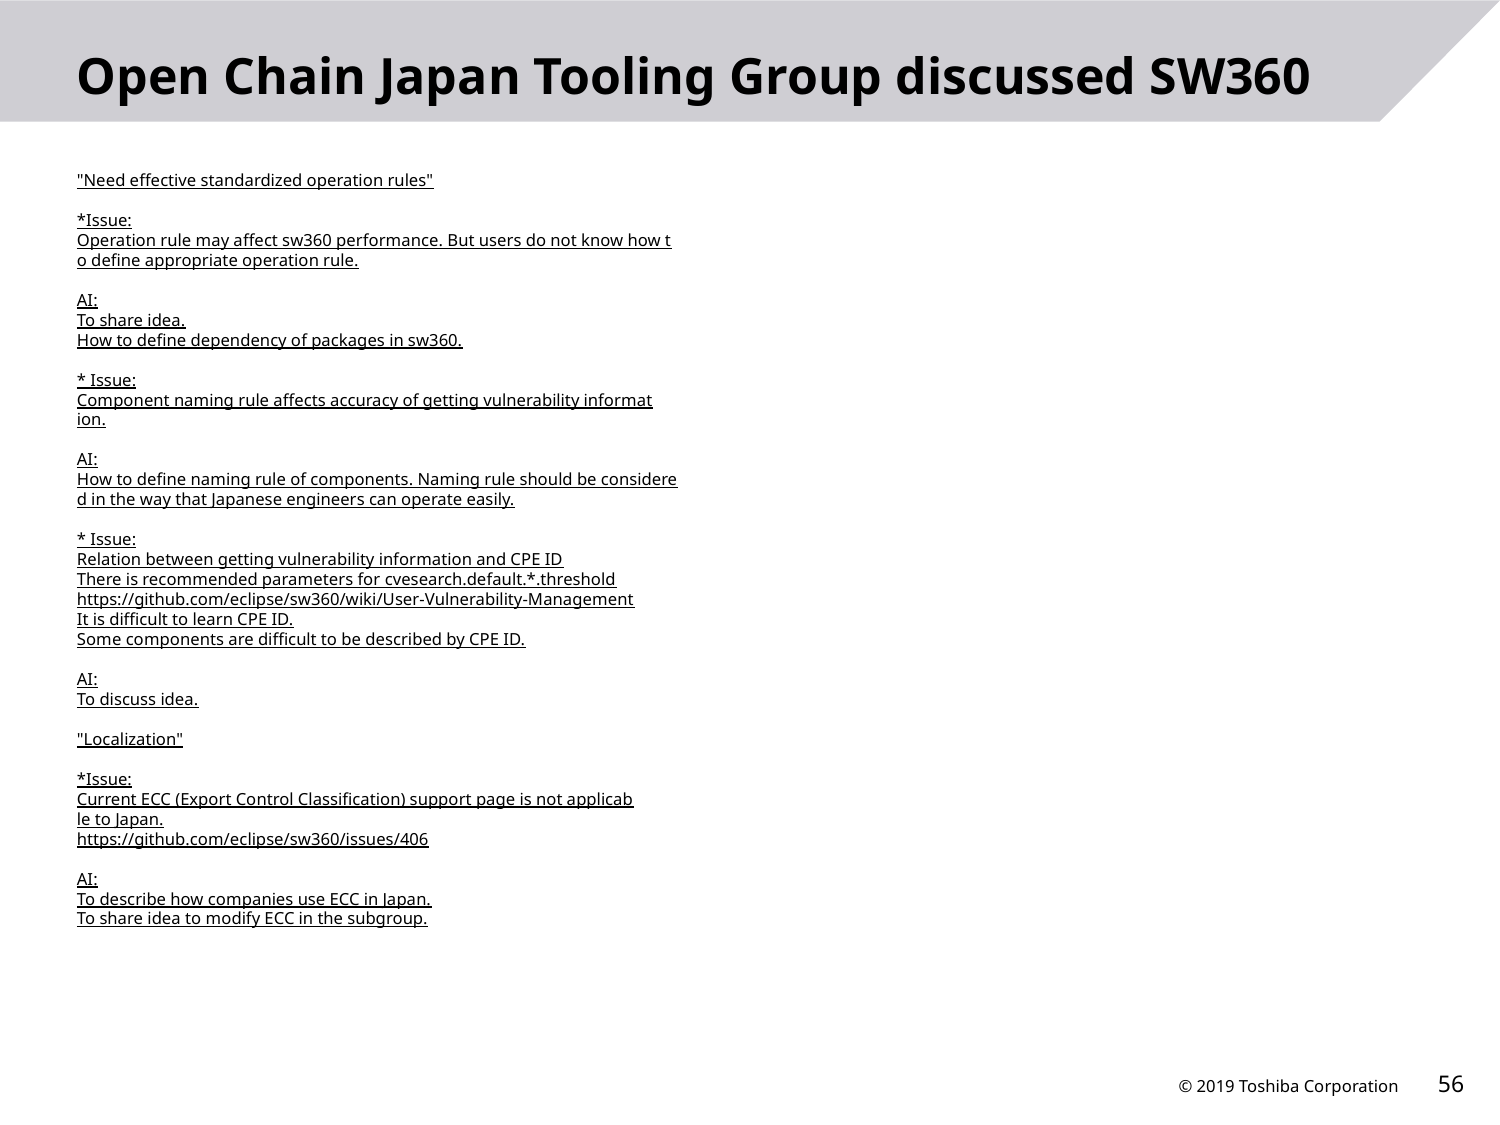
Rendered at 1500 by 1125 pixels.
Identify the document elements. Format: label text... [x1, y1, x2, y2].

list "Need effective standardized operation rules" *Issue: Operation rule may affect sw360 performance. But users do not know how t o define appropriate operation rule. AI: To share idea. How to define dependency of packages in sw360. * Issue: Component naming rule affects accuracy of getting vulnerability informat ion. AI: How to define naming rule of components. Naming rule should be considere d in the way that Japanese engineers can operate easily. * Issue: Relation between getting vulnerability information and CPE ID There is recommended parameters for cvesearch.default.*.threshold https://github.com/eclipse/sw360/wiki/User-Vulnerability-Management It is difficult to learn CPE ID. Some components are difficult to be described by CPE ID. AI: To discuss idea. "Localization" *Issue: Current ECC (Export Control Classification) support page is not applicab le to Japan. https://github.com/eclipse/sw360/issues/406 AI: To describe how companies use ECC in Japan. To share idea to modify ECC in the subgroup. [76, 162, 1421, 243]
title Open Chain Japan Tooling Group discussed SW360 [0, 0, 1500, 123]
